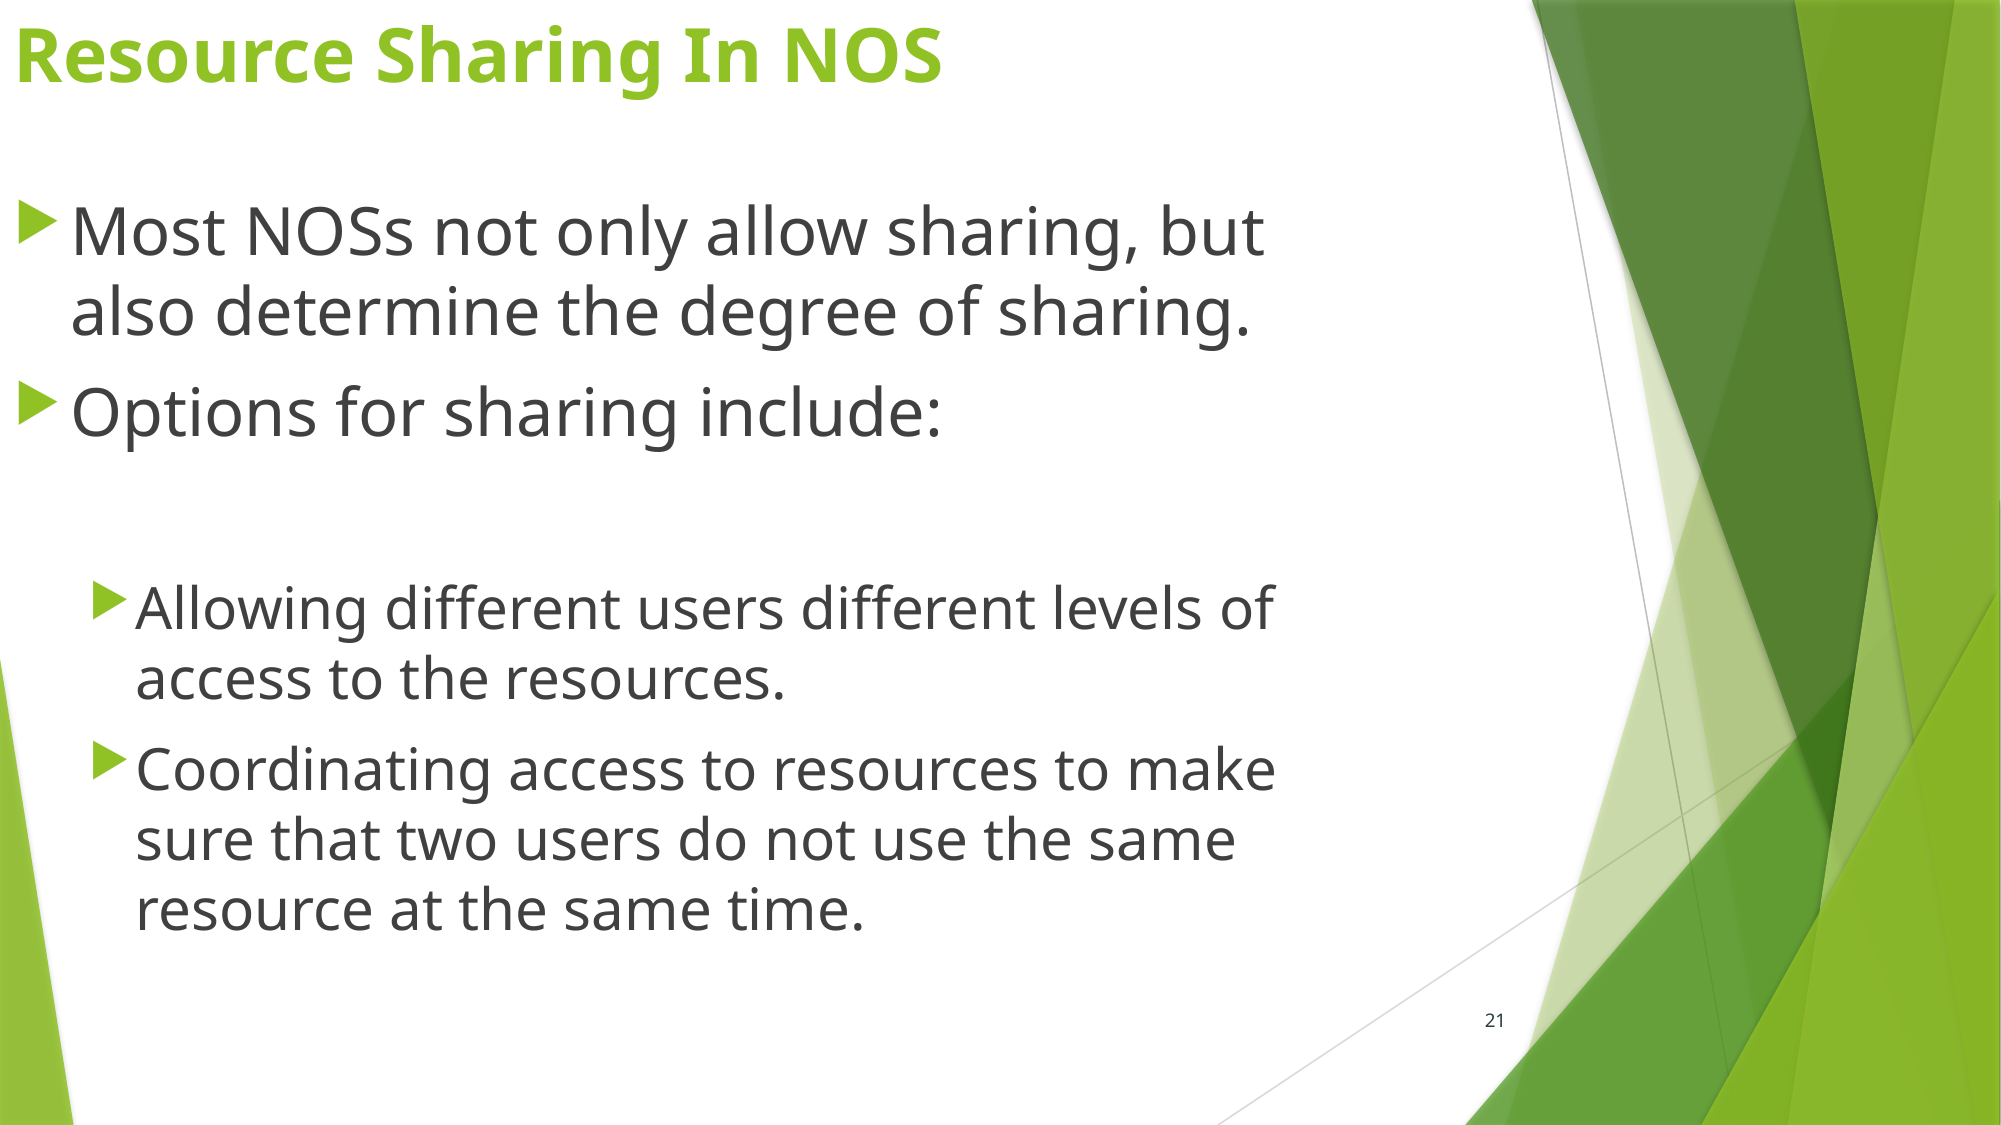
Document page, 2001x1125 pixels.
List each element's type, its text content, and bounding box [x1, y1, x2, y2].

slide_number 21 [1409, 991, 1522, 1051]
list Most NOSs not only allow sharing, but also determine the degree of sharing. Options for sharing include: Allowing different users different levels of access to the resources. Coordinating access to resources to make sure that two users do not use the same resource at the same time. [0, 181, 1349, 991]
title Resource Sharing In NOS [0, 0, 1410, 217]
